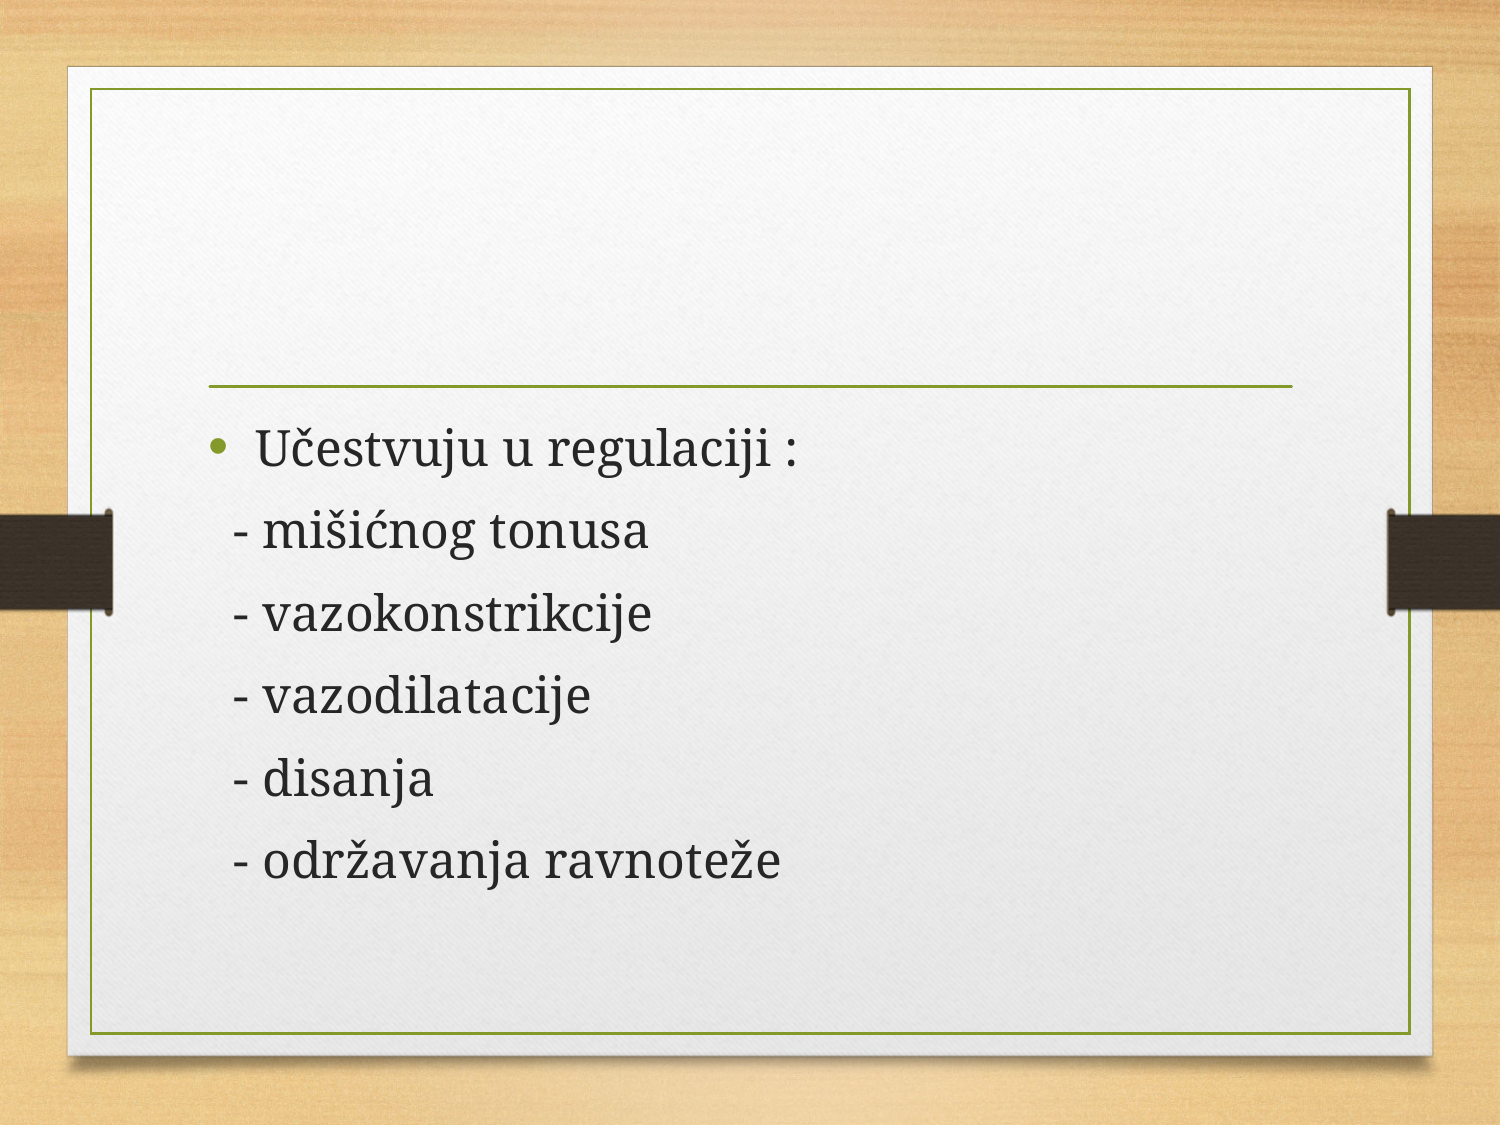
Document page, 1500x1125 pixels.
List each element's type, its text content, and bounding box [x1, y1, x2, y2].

list Učestvuju u regulaciji : - mišićnog tonusa - vazokonstrikcije - vazodilatacije - disanja - održavanja ravnoteže [193, 408, 1309, 974]
picture [0, 0, 1500, 1125]
